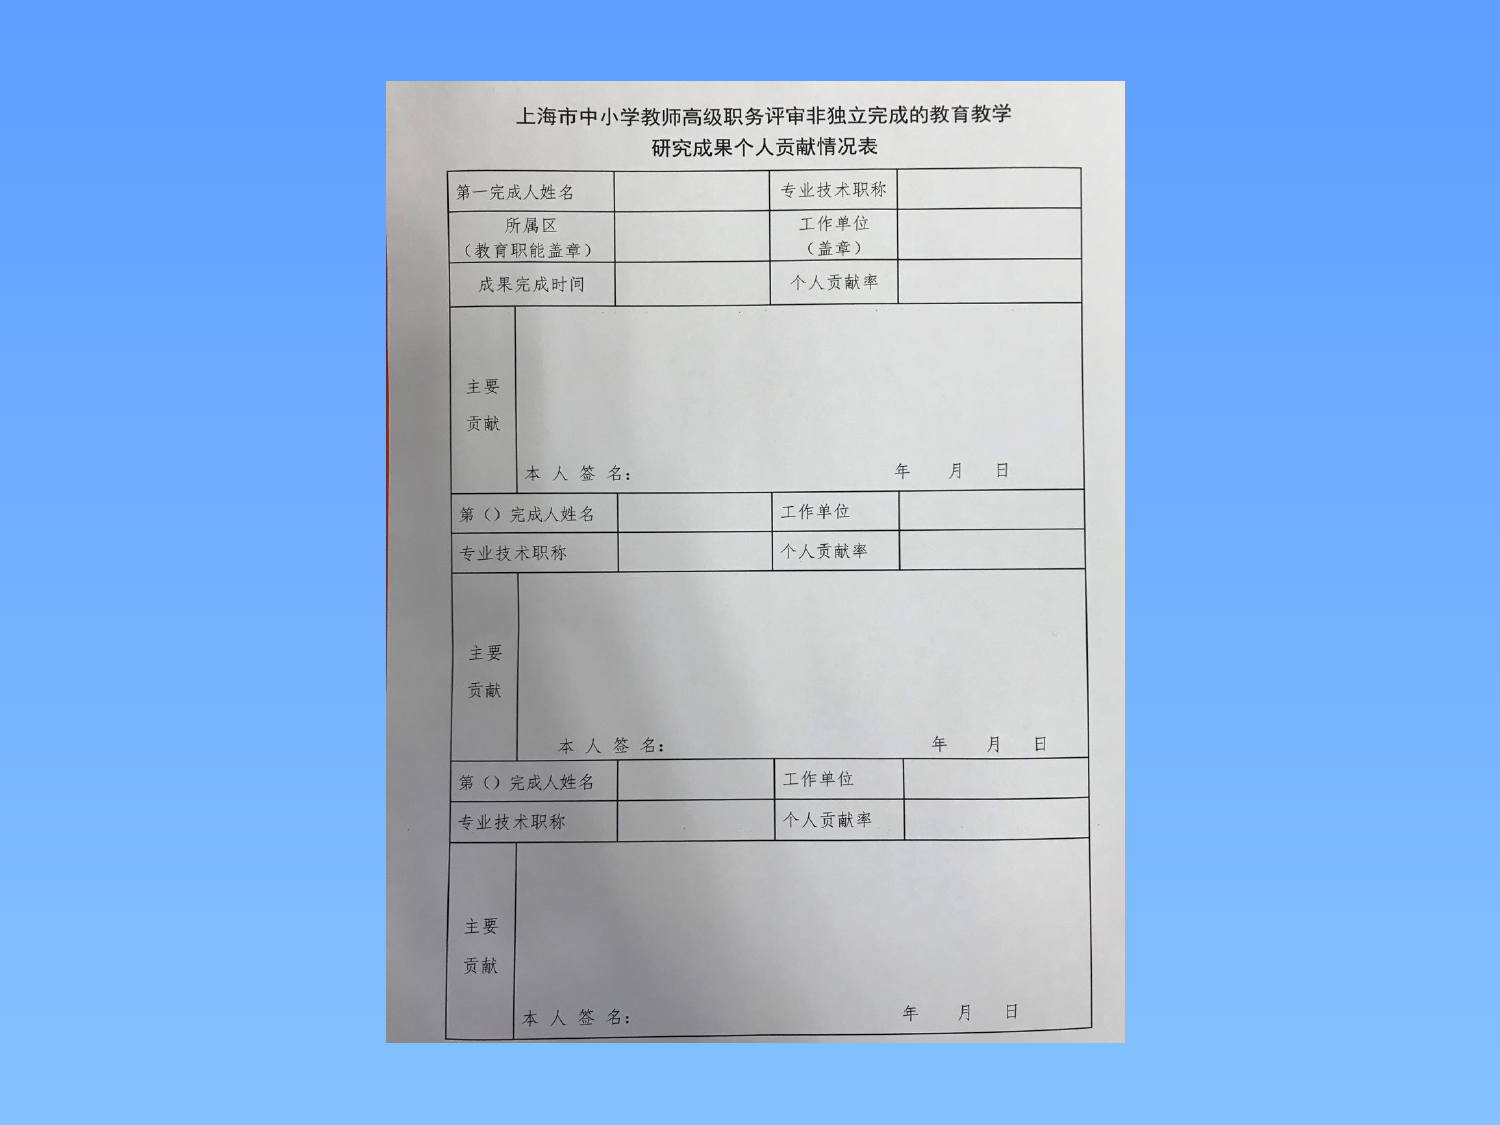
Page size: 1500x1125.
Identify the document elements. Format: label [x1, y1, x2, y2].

list [386, 81, 1126, 1044]
